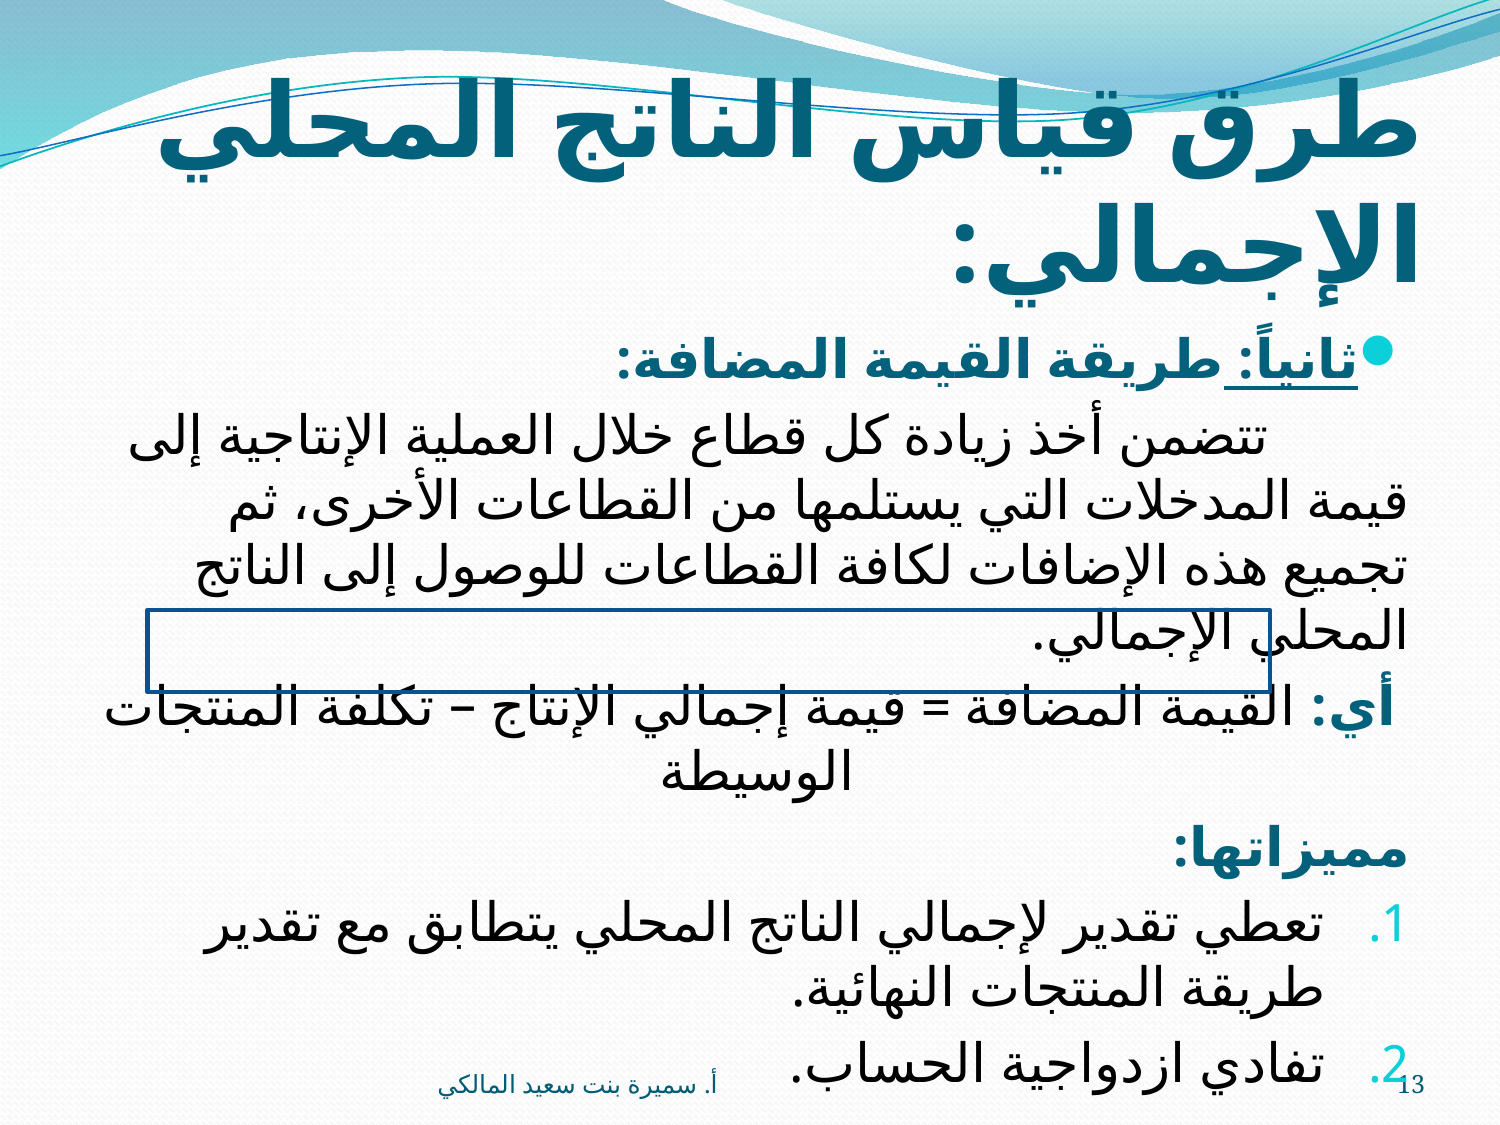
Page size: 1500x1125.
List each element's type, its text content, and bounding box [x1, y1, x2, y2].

list ثانياً: طريقة القيمة المضافة: تتضمن أخذ زيادة كل قطاع خلال العملية الإنتاجية إلى قيمة المدخلات التي يستلمها من القطاعات الأخرى، ثم تجميع هذه الإضافات لكافة القطاعات للوصول إلى الناتج المحلي الإجمالي. أي: القيمة المضافة = قيمة إجمالي الإنتاج – تكلفة المنتجات الوسيطة مميزاتها: تعطي تقدير لإجمالي الناتج المحلي يتطابق مع تقدير طريقة المنتجات النهائية. تفادي ازدواجية الحساب. [75, 317, 1425, 1038]
text_box [145, 608, 1272, 694]
title طرق قياس الناتج المحلي الإجمالي: [75, 115, 1425, 303]
slide_number 13 [1299, 1042, 1425, 1103]
footer أ. سميرة بنت سعيد المالكي [437, 1042, 988, 1103]
